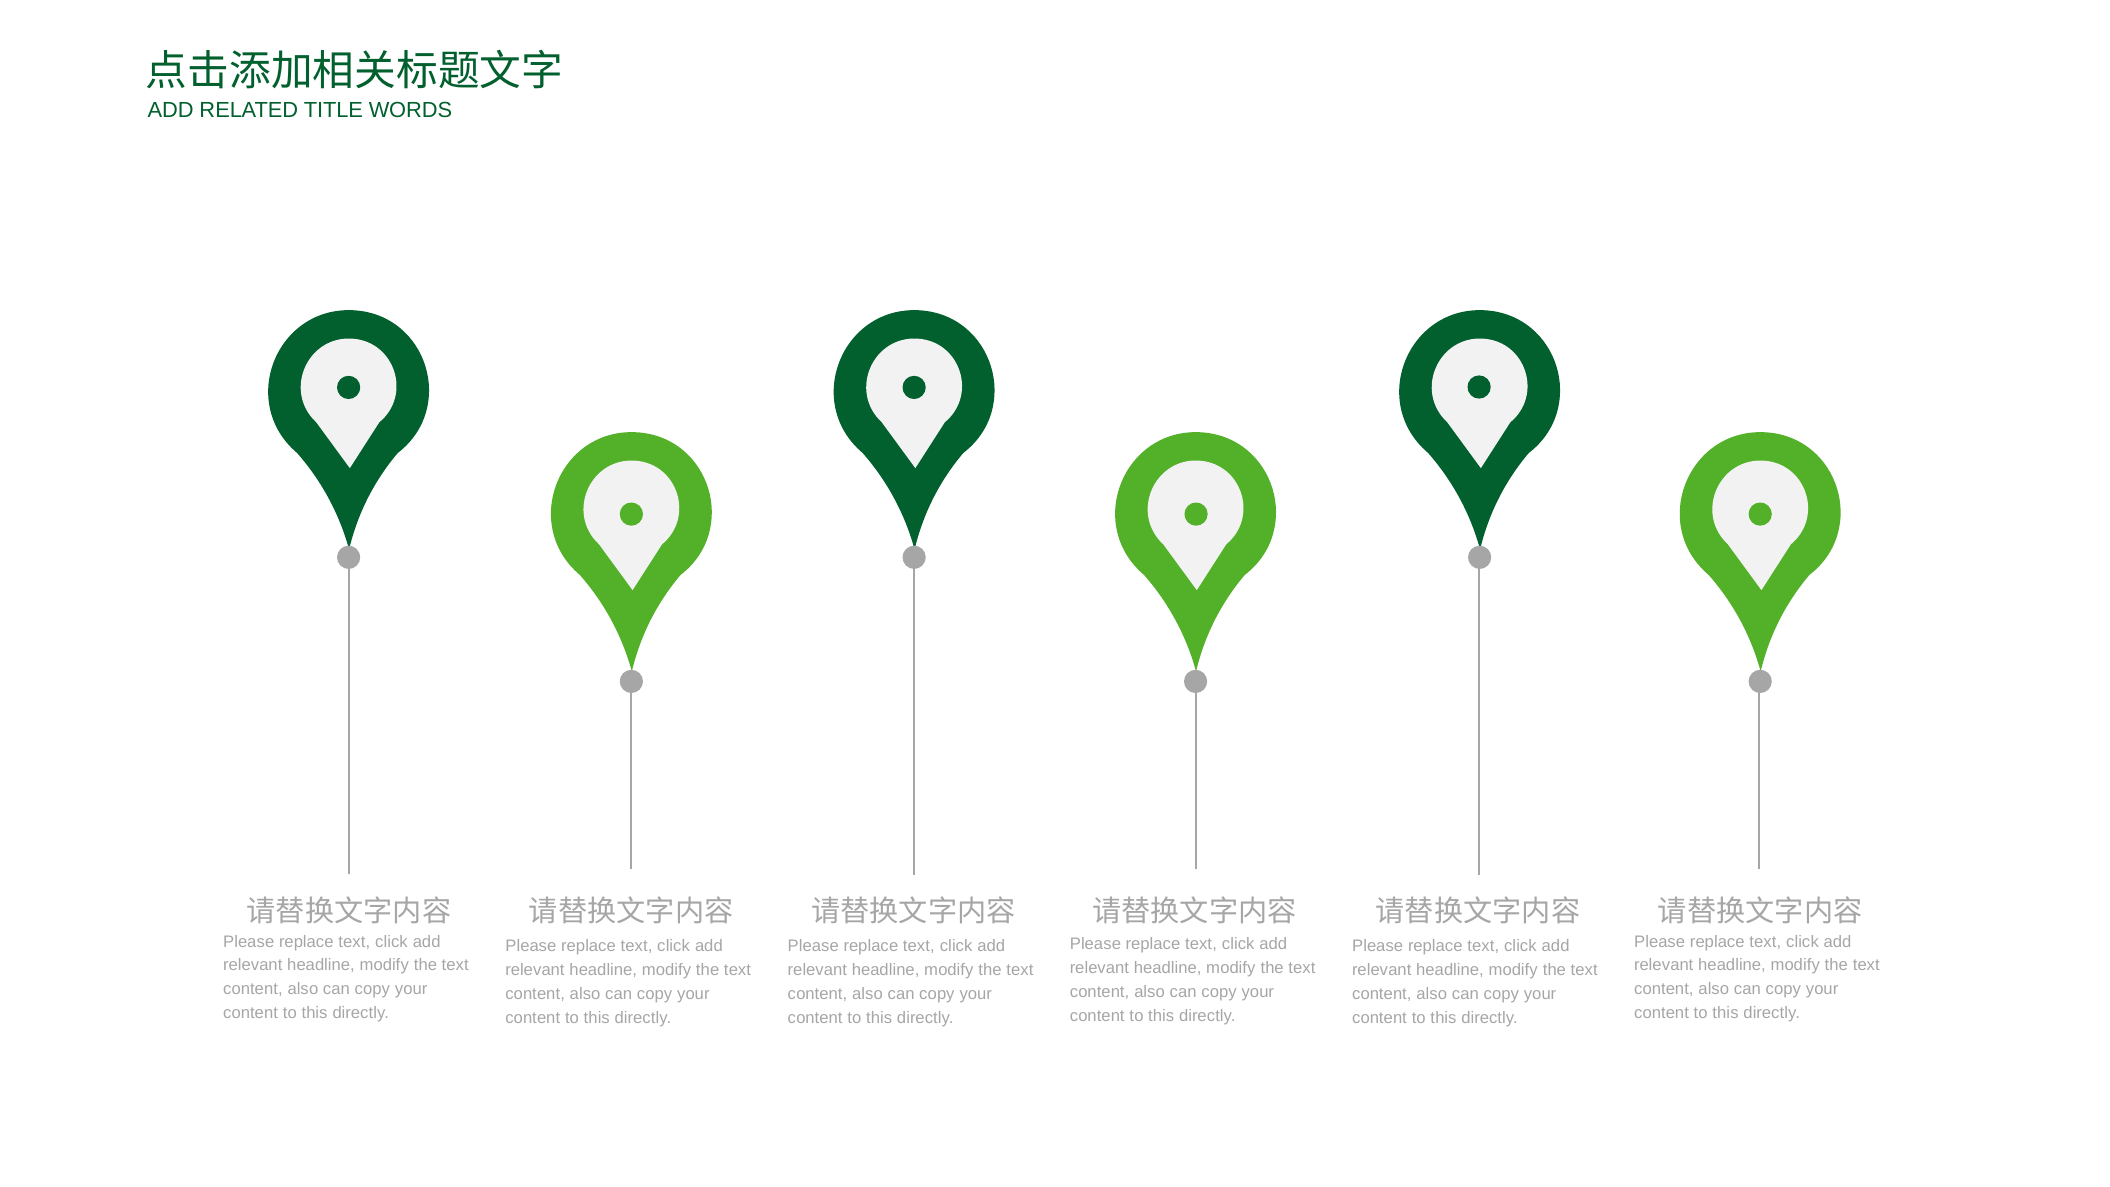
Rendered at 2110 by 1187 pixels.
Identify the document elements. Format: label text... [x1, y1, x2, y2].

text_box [223, 310, 475, 1022]
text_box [1351, 310, 1604, 1027]
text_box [505, 432, 758, 1027]
text_box ADD RELATED TITLE WORDS [147, 96, 453, 123]
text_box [1634, 432, 1887, 1022]
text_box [787, 310, 1040, 1027]
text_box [1069, 432, 1322, 1024]
text_box 点击添加相关标题文字 [145, 43, 564, 95]
